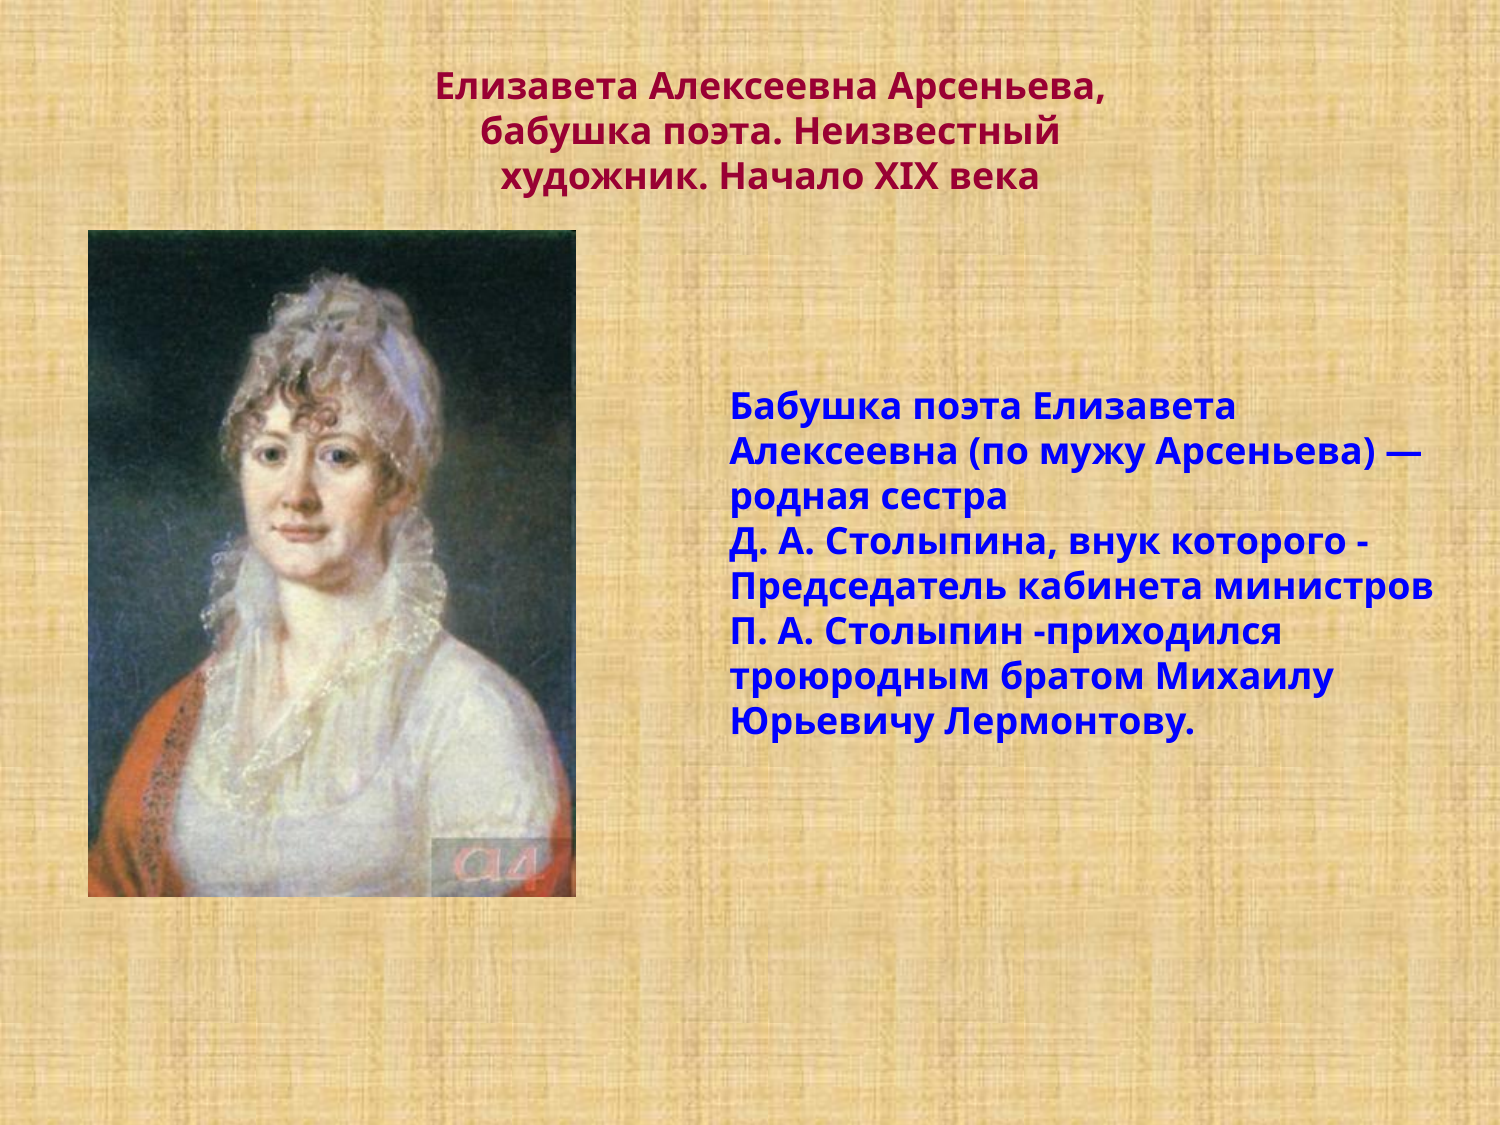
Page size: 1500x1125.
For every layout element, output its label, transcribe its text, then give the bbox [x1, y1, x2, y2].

picture [0, 0, 1500, 1125]
text_box Елизавета Алексеевна Арсеньева, бабушка поэта. Неизвестный художник. Начало XIX века [395, 54, 1146, 205]
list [88, 230, 576, 897]
text_box Бабушка поэта Елизавета Алексеевна (по мужу Арсеньева) — родная сестра Д. А. Столыпина, внук которого - Председатель кабинета министров П. А. Столыпин -приходился троюродным братом Михаилу Юрьевичу Лермонтову. [714, 374, 1465, 749]
